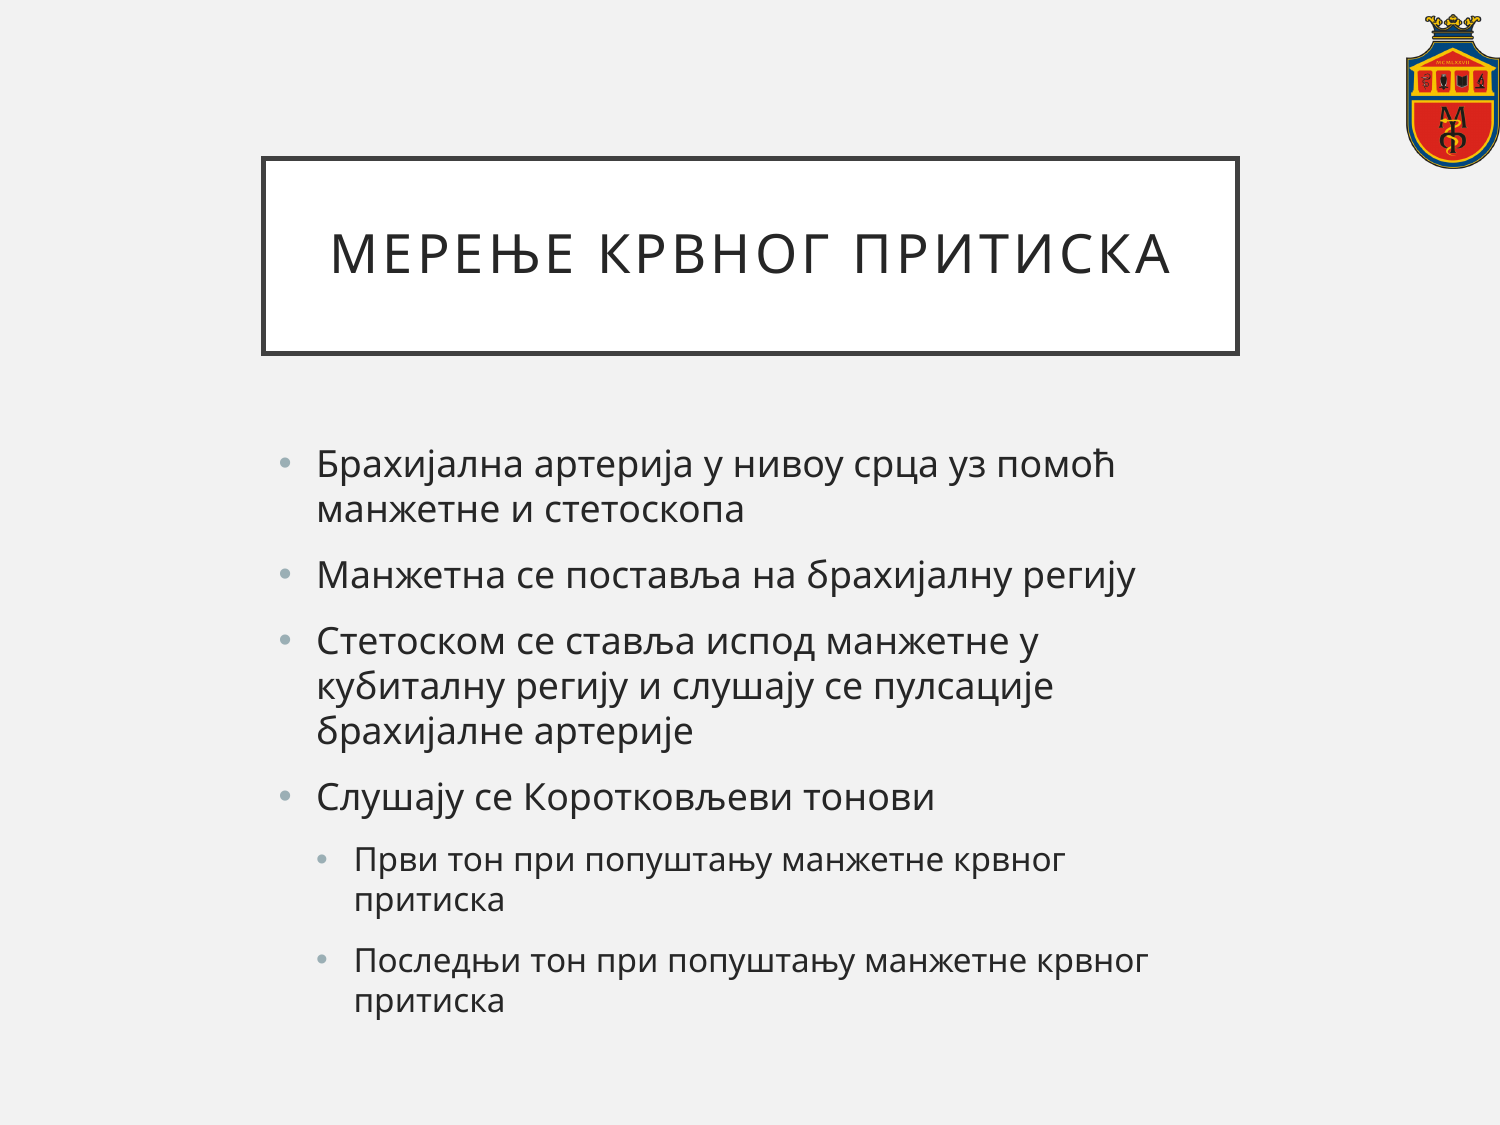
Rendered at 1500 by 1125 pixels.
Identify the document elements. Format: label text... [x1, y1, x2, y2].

picture [1406, 14, 1500, 169]
list Брахијална артерија у нивоу срца уз помоћ манжетне и стетоскопа Манжетна се поставља на брахијалну регију Стетоском се ставља испод манжетне у кубиталну регију и слушају се пулсације брахијалне артерије Слушају се Коротковљеви тонови Први тон при попуштању манжетне крвног притиска Последњи тон при попуштању манжетне крвног притиска [263, 432, 1238, 942]
title Мерење крвног притиска [261, 156, 1240, 356]
